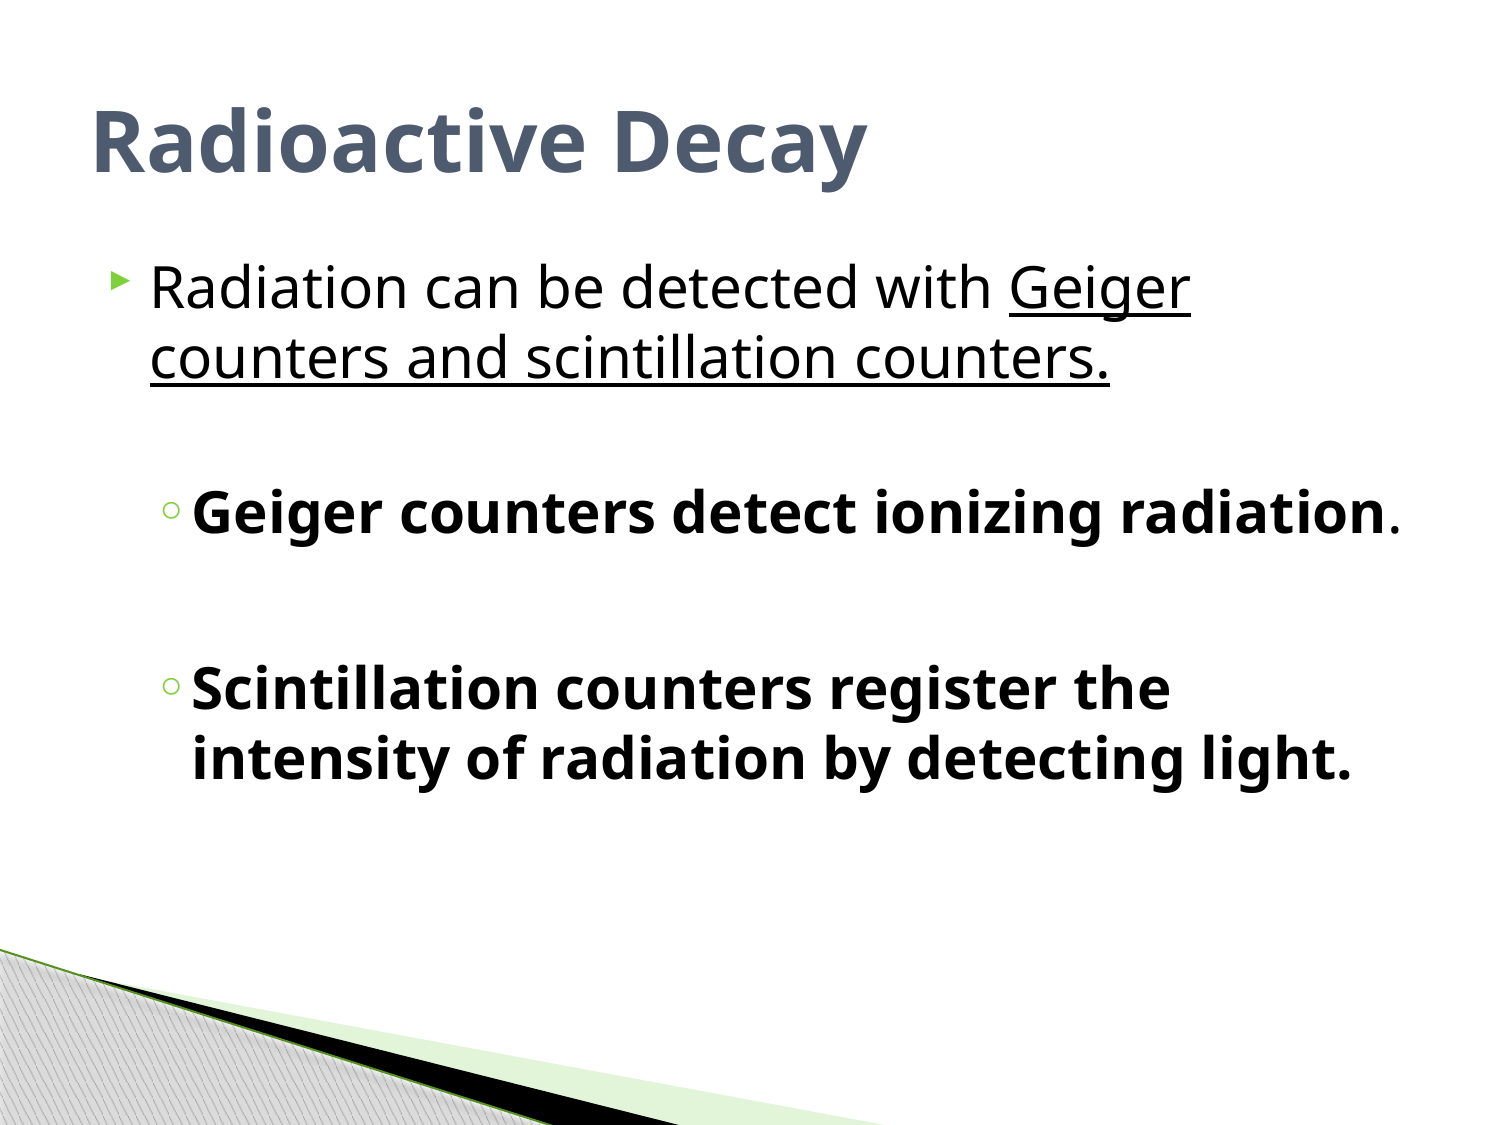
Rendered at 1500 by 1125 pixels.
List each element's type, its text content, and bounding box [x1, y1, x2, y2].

title Radioactive Decay [75, 45, 1425, 233]
list Radiation can be detected with Geiger counters and scintillation counters. Geiger counters detect ionizing radiation. Scintillation counters register the intensity of radiation by detecting light. [75, 243, 1425, 986]
